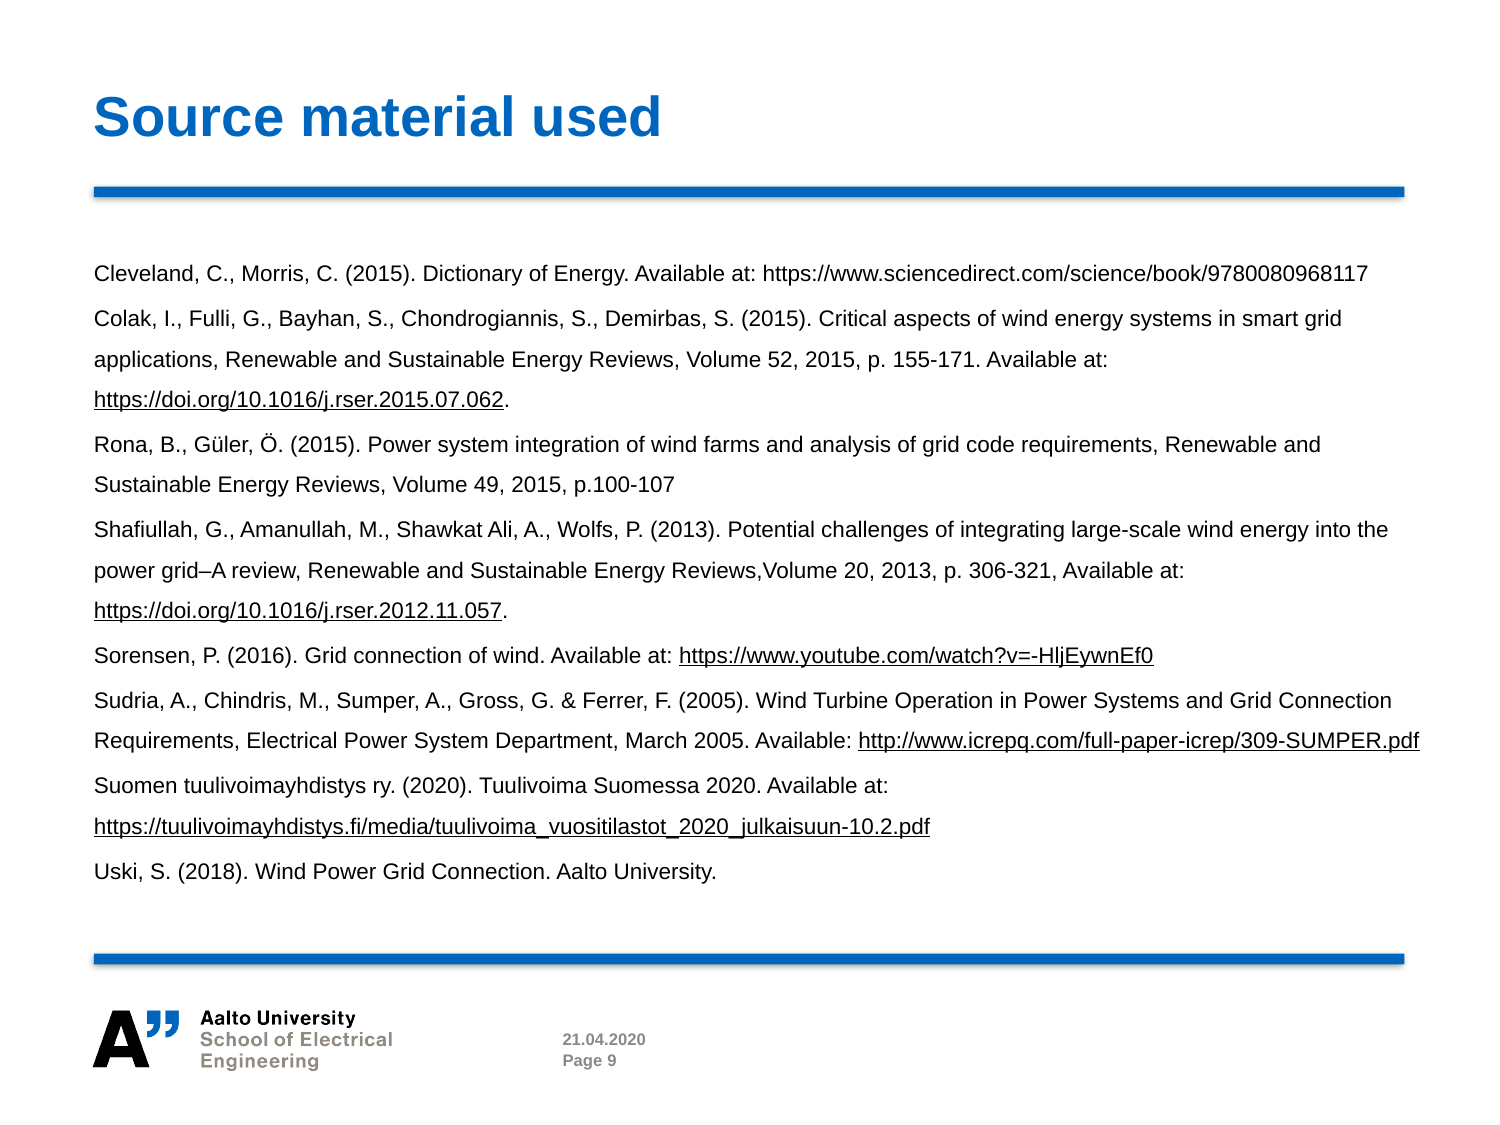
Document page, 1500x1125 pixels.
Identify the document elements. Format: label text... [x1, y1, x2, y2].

picture [35, 953, 449, 1125]
title Source material used [93, 80, 1369, 228]
list Cleveland, C., Morris, C. (2015). Dictionary of Energy. Available at: https://www.sciencedirect.com/science/book/9780080968117 Colak, I., Fulli, G., Bayhan, S., Chondrogiannis, S., Demirbas, S. (2015). Critical aspects of wind energy systems in smart grid applications, Renewable and Sustainable Energy Reviews, Volume 52, 2015, p. 155-171. Available at: https://doi.org/10.1016/j.rser.2015.07.062. Rona, B., Güler, Ö. (2015). Power system integration of wind farms and analysis of grid code requirements, Renewable and Sustainable Energy Reviews, Volume 49, 2015, p.100-107 Shafiullah, G., Amanullah, M., Shawkat Ali, A., Wolfs, P. (2013). Potential challenges of integrating large-scale wind energy into the power grid–A review, Renewable and Sustainable Energy Reviews,Volume 20, 2013, p. 306-321, Available at: https://doi.org/10.1016/j.rser.2012.11.057. Sorensen, P. (2016). Grid connection of wind. Available at: https://www.youtube.com/watch?v=-HljEywnEf0 Sudria, A., Chindris, M., Sumper, A., Gross, G. & Ferrer, F. (2005). Wind Turbine Operation in Power Systems and Grid Connection Requirements, Electrical Power System Department, March 2005. Available: http://www.icrepq.com/full-paper-icrep/309-SUMPER.pdf Suomen tuulivoimayhdistys ry. (2020). Tuulivoima Suomessa 2020. Available at: https://tuulivoimayhdistys.fi/media/tuulivoima_vuositilastot_2020_julkaisuun-10.2.pdf Uski, S. (2018). Wind Power Grid Connection. Aalto University. [93, 245, 1429, 925]
slide_number Page 9 [562, 1050, 816, 1071]
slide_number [562, 1029, 816, 1050]
